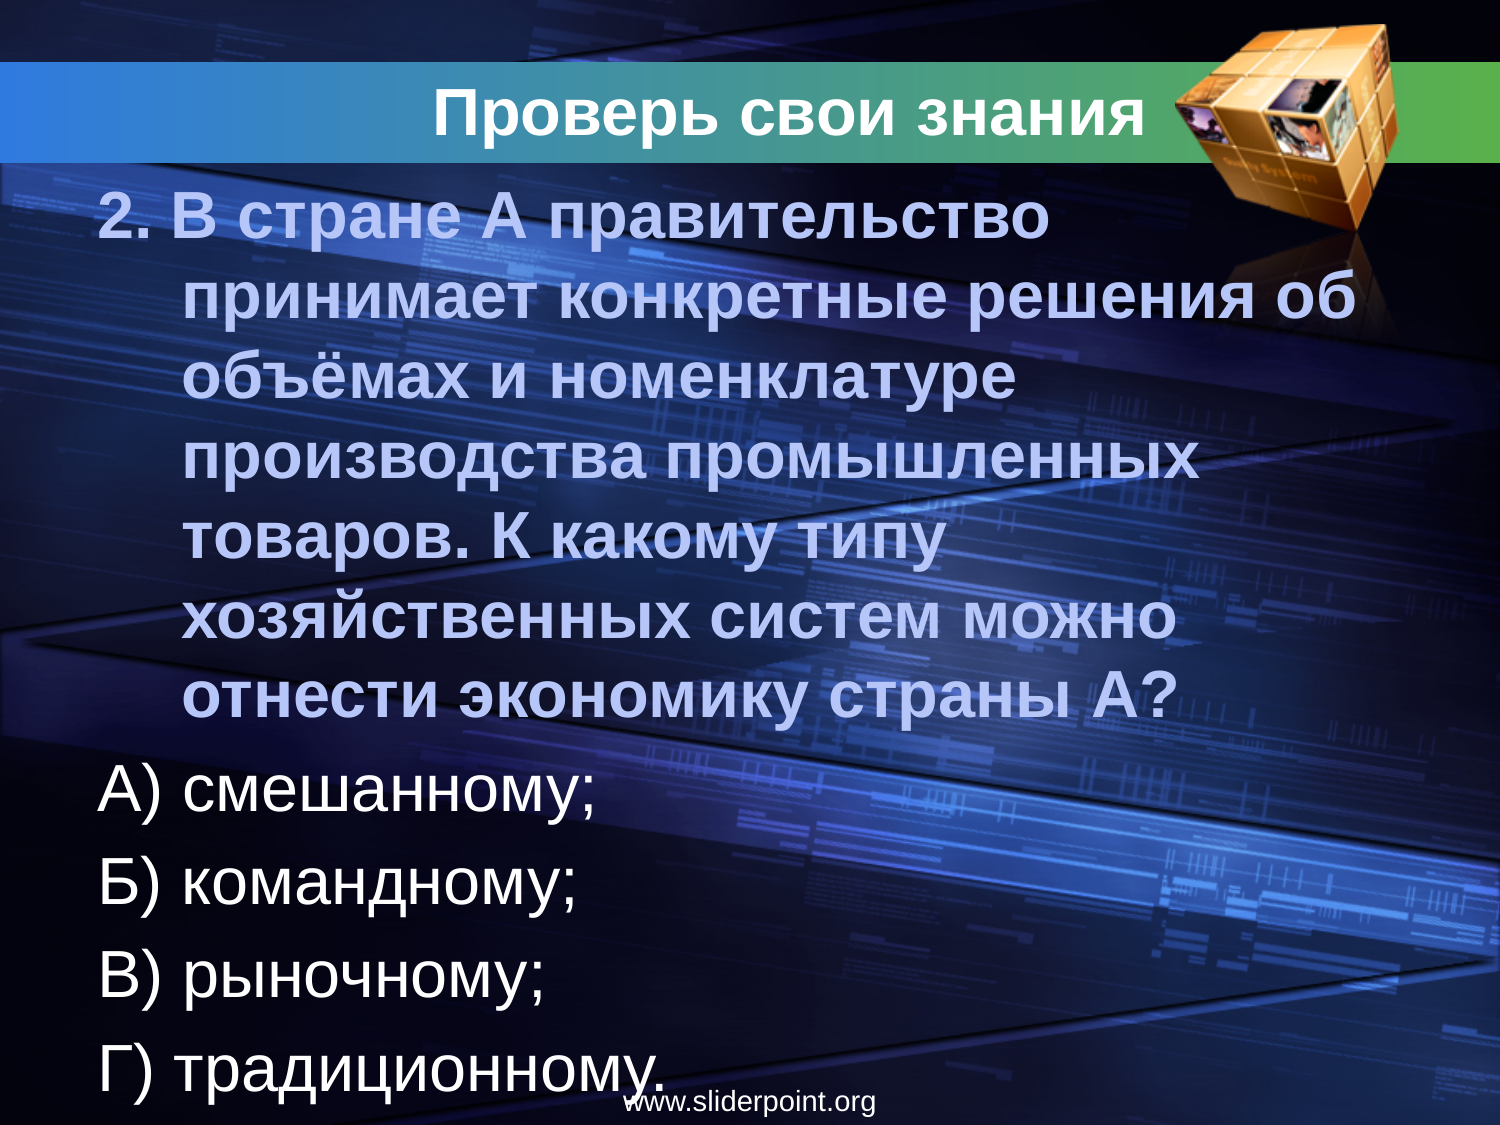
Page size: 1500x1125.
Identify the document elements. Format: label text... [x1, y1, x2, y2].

footer www.sliderpoint.org [512, 1074, 988, 1116]
title Проверь свои знания [74, 62, 1163, 156]
picture [0, 0, 1500, 1125]
list 2. В стране А правительство принимает конкретные решения об объёмах и номенклатуре производства промышленных товаров. К какому типу хозяйственных систем можно отнести экономику страны А? А) смешанному; Б) командному; В) рыночному; Г) традиционному. [81, 163, 1433, 1015]
